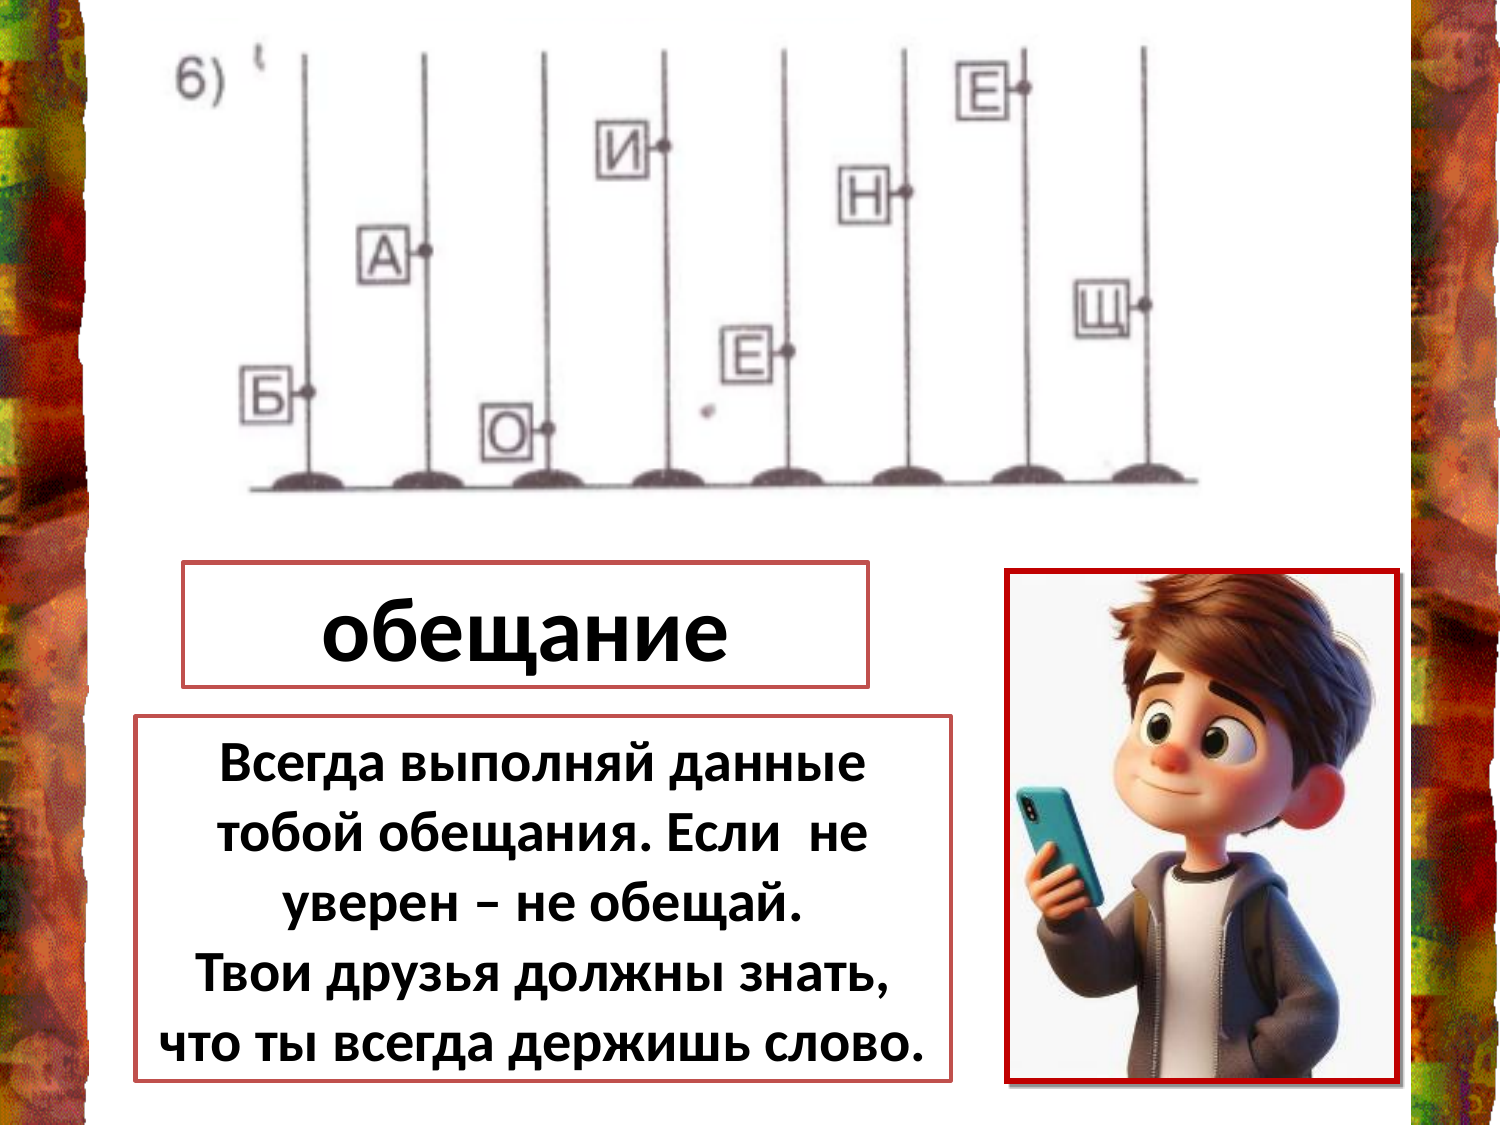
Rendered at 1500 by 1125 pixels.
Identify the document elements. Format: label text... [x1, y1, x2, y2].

picture [0, 0, 89, 1125]
text_box Всегда выполняй данные тобой обещания. Если не уверен – не обещай. Твои друзья должны знать, что ты всегда держишь слово. [133, 714, 953, 1083]
picture [100, 18, 1223, 516]
text_box обещание [181, 560, 870, 689]
picture [1009, 573, 1395, 1078]
picture [1411, 0, 1500, 1125]
